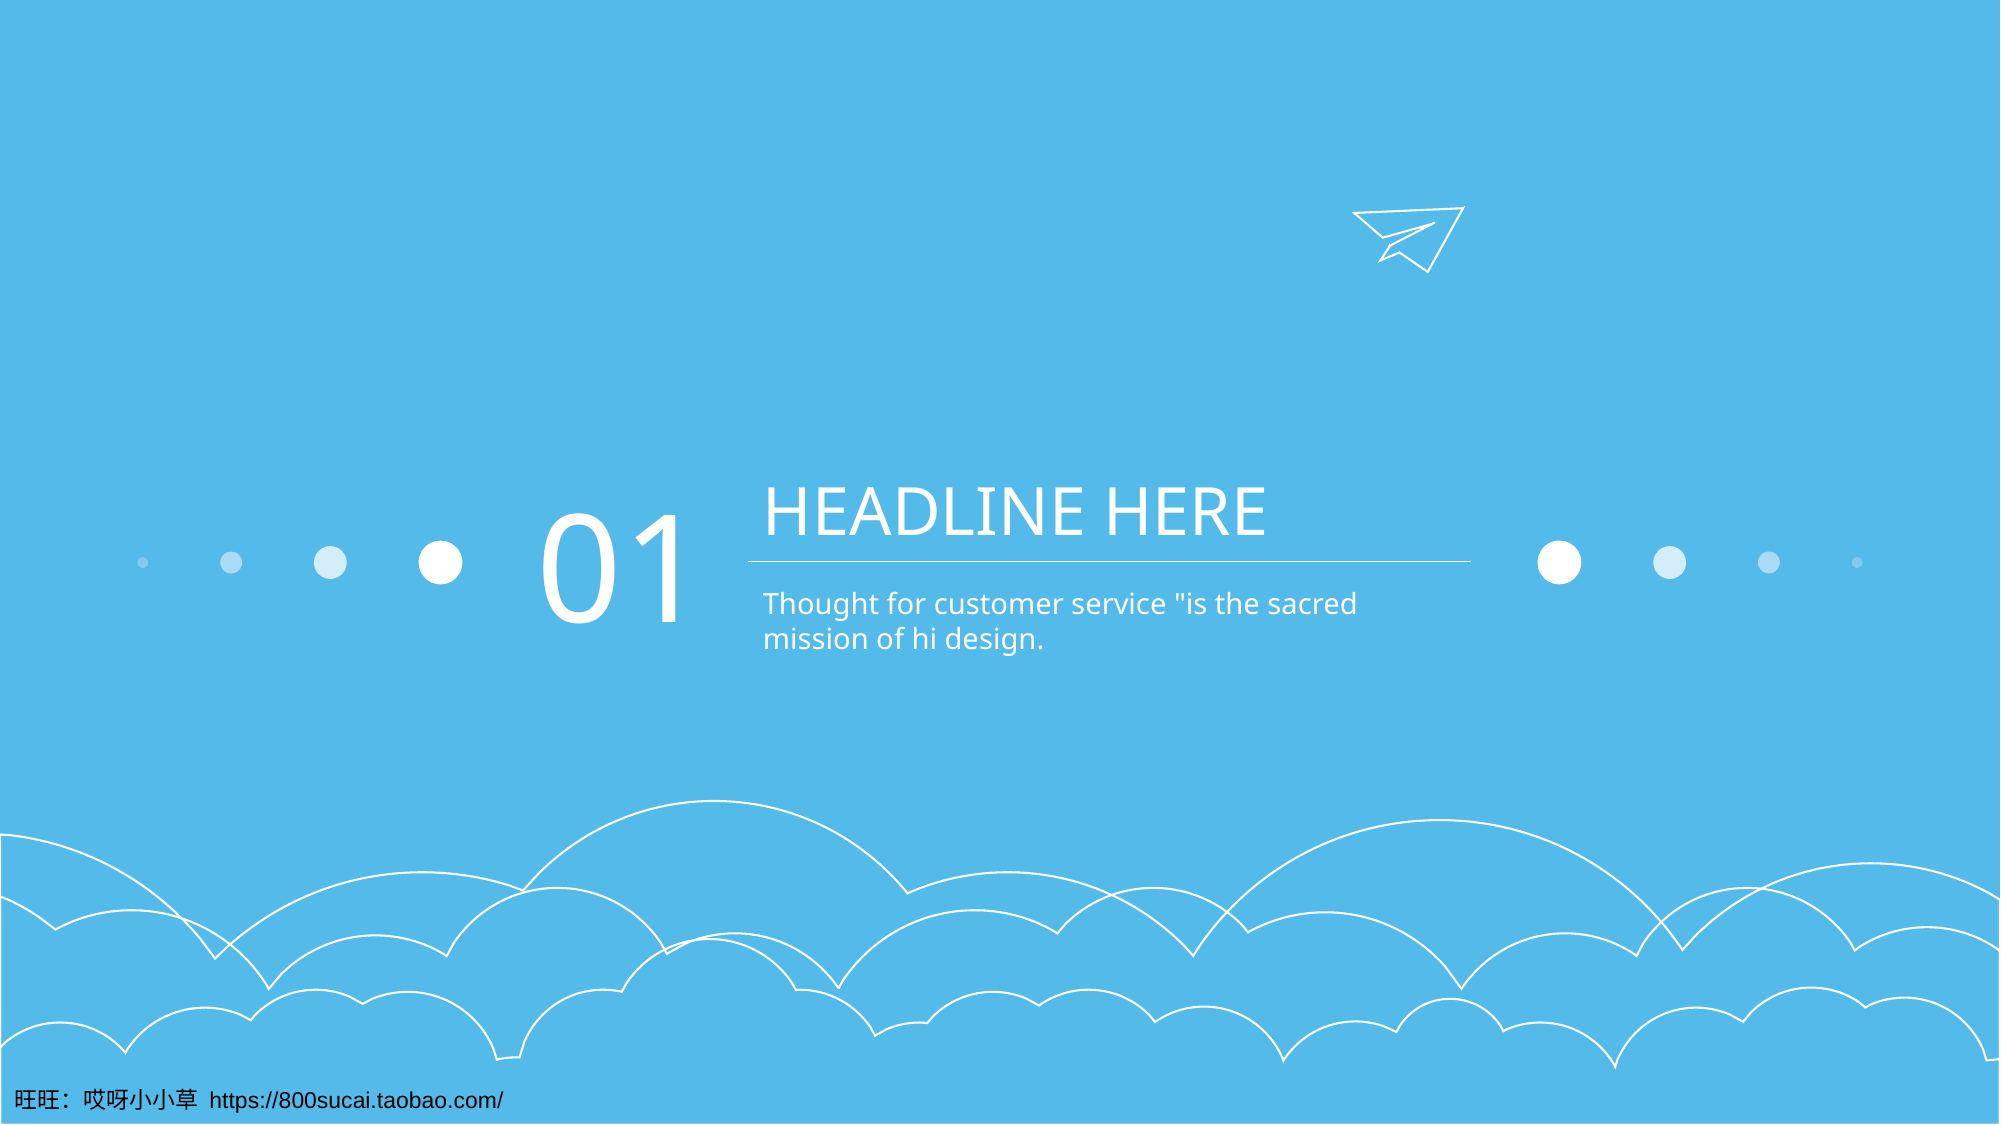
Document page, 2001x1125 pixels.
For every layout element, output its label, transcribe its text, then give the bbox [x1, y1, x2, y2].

text_box [136, 555, 150, 570]
text_box [417, 539, 464, 586]
text_box 旺旺：哎呀小小草 https://800sucai.taobao.com/ [0, 1077, 800, 1120]
text_box [1227, 819, 1661, 986]
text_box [748, 461, 1477, 664]
text_box 01 [521, 465, 723, 660]
text_box [230, 799, 1111, 985]
text_box [219, 550, 244, 575]
text_box [1652, 545, 1688, 581]
text_box [0, 886, 665, 1058]
text_box [697, 886, 2000, 1062]
text_box [1762, 862, 2000, 948]
text_box [0, 833, 182, 927]
text_box [0, 938, 2000, 1125]
text_box [1536, 539, 1583, 586]
text_box [312, 545, 348, 581]
text_box [1351, 205, 1466, 274]
text_box [1850, 555, 1864, 570]
text_box [1756, 550, 1781, 575]
